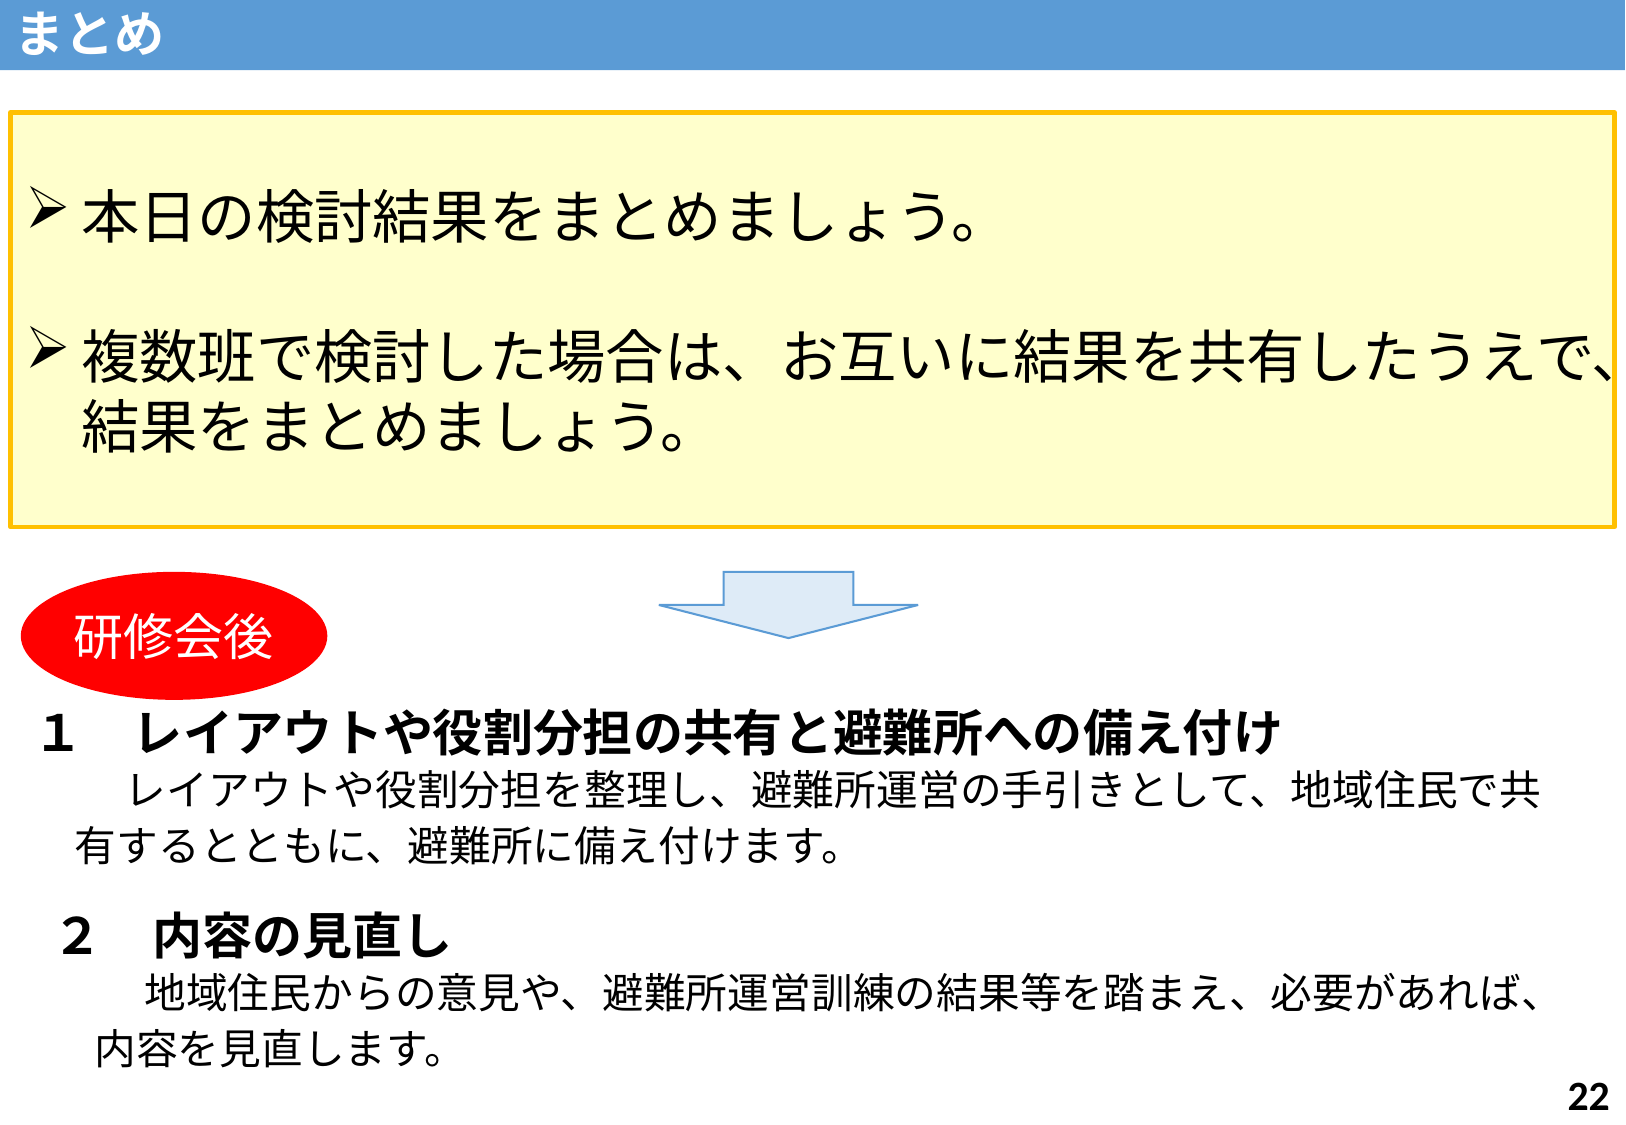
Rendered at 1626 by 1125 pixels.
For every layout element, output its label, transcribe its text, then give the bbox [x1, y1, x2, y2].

text_box ２ 内容の見直し 地域住民からの意見や、避難所運営訓練の結果等を踏まえ、必要があれば、 内容を見直します。 [37, 903, 1615, 1081]
text_box １ レイアウトや役割分担の共有と避難所への備え付け レイアウトや役割分担を整理し、避難所運営の手引きとして、地域住民で共 有するとともに、避難所に備え付けます。 [18, 699, 1595, 878]
text_box [0, 74, 1625, 150]
text_box [0, 0, 1625, 74]
text_box 研修会後 [20, 571, 328, 701]
text_box 本日の検討結果をまとめましょう。 複数班で検討した場合は、お互いに結果を共有したうえで、結果をまとめましょう。 [10, 150, 1615, 527]
text_box [658, 570, 919, 640]
slide_number 21 [1259, 1064, 1625, 1125]
